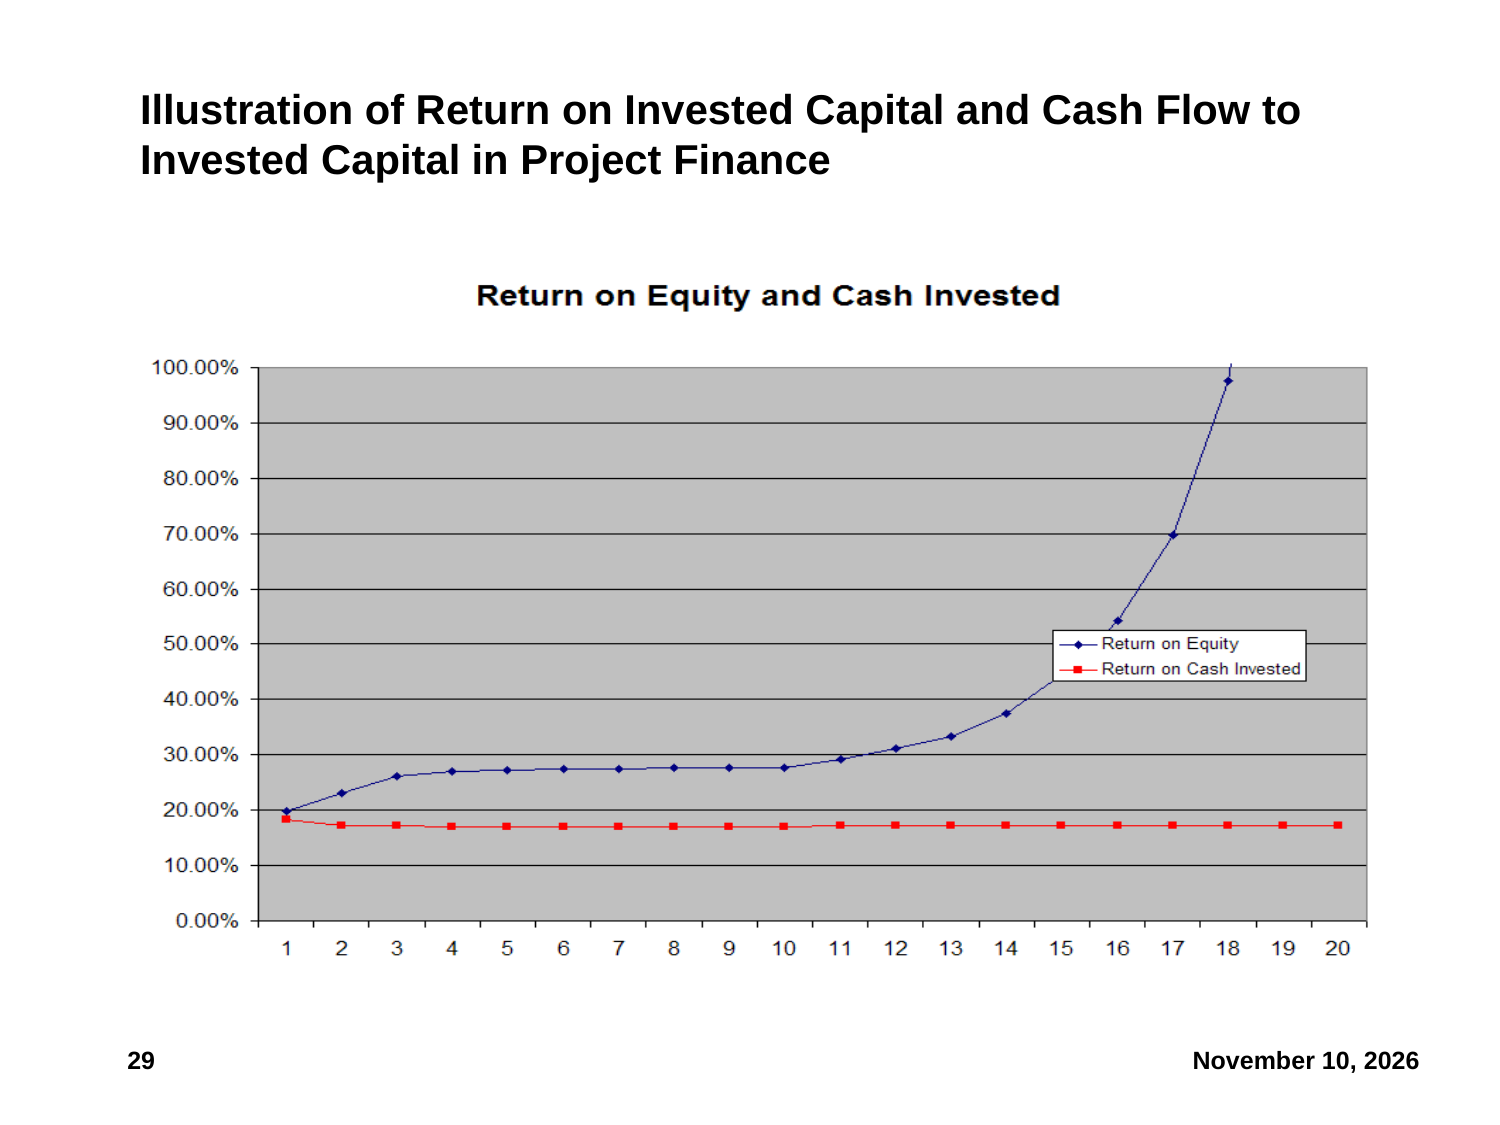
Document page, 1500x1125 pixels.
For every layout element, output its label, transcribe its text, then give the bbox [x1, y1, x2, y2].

title Illustration of Return on Invested Capital and Cash Flow to Invested Capital in Project Finance [124, 74, 1376, 226]
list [124, 249, 1413, 1001]
